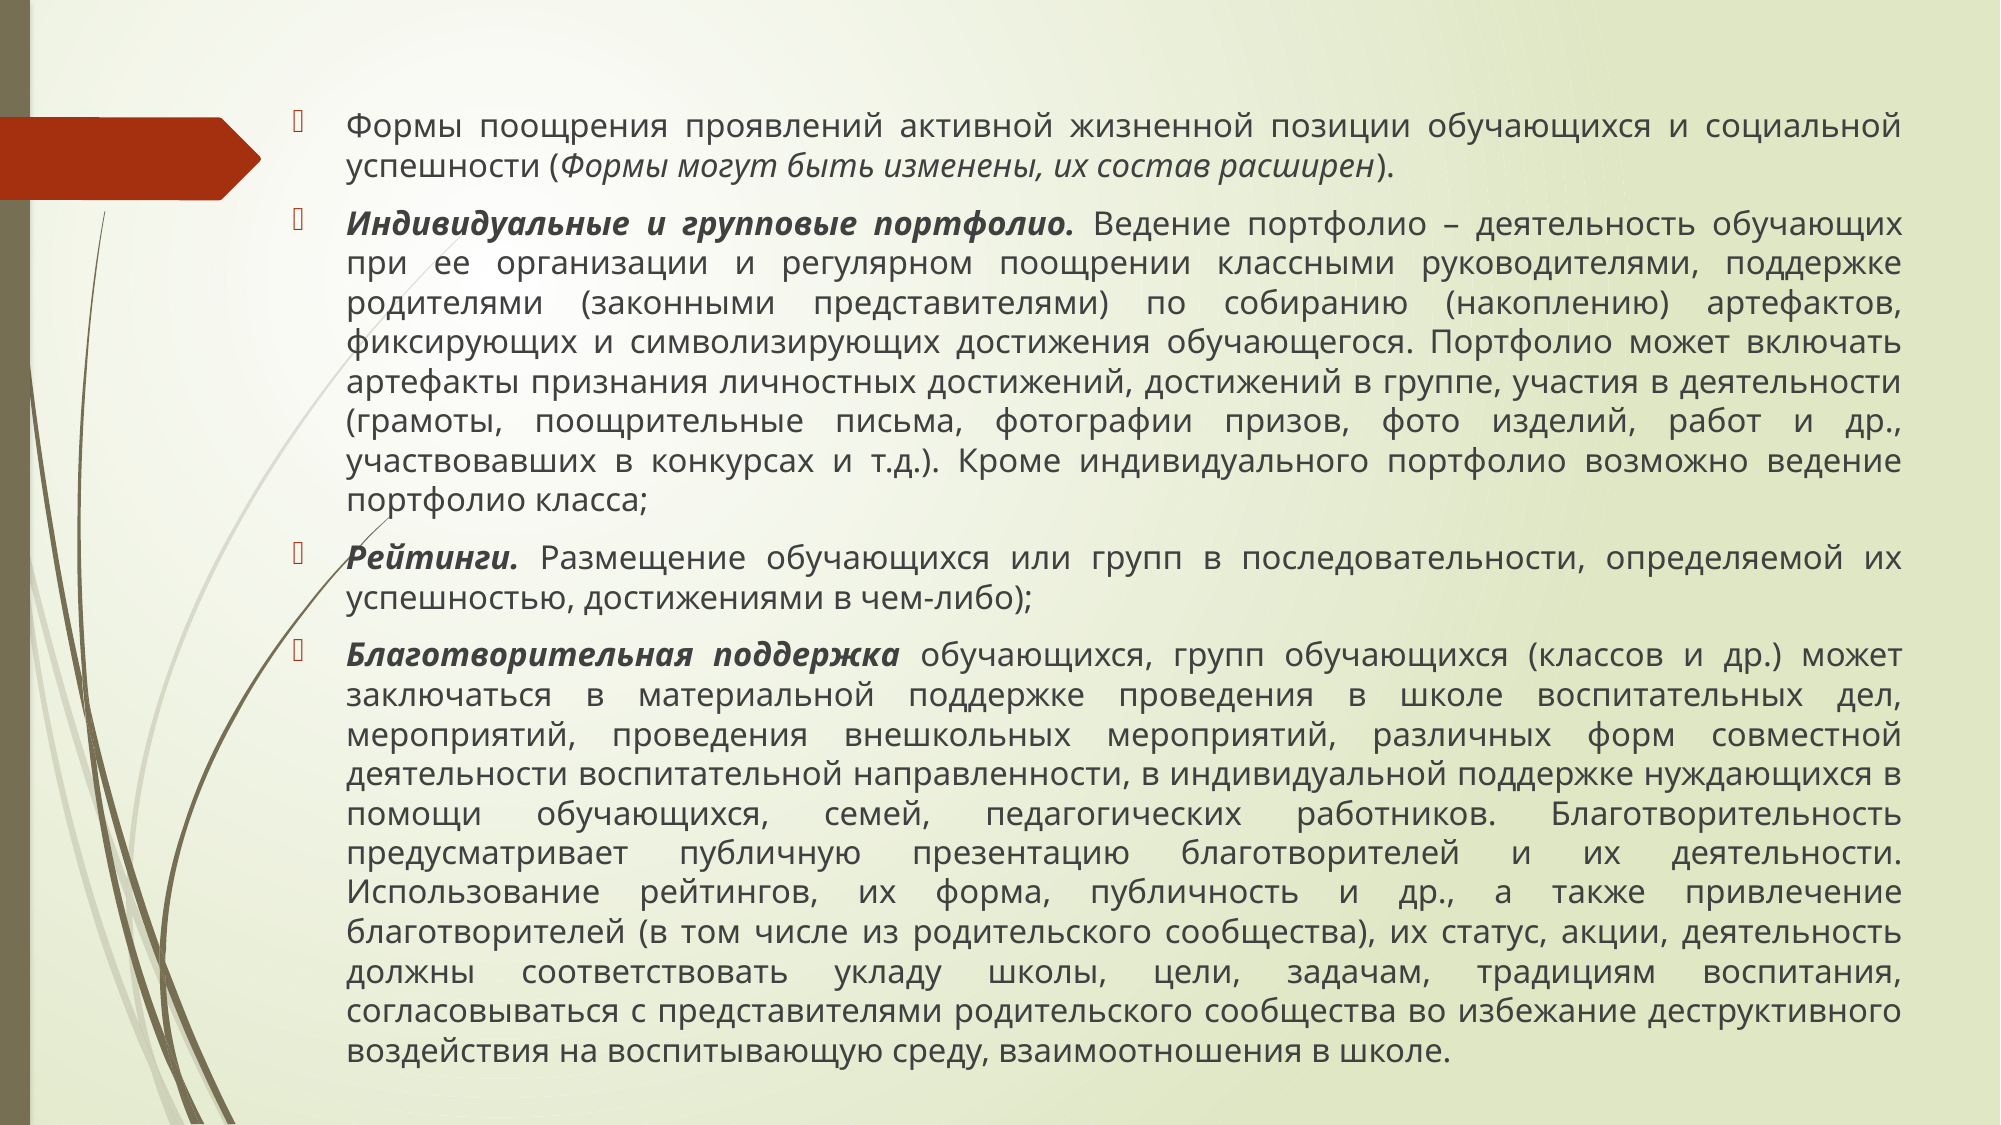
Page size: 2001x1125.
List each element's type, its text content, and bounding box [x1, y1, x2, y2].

list Формы поощрения проявлений активной жизненной позиции обучающихся и социальной успешности (Формы могут быть изменены, их состав расширен). Индивидуальные и групповые портфолио. Ведение портфолио – деятельность обучающих при ее организации и регулярном поощрении классными руководителями, поддержке родителями (законными представителями) по собиранию (накоплению) артефактов, фиксирующих и символизирующих достижения обучающегося. Портфолио может включать артефакты признания личностных достижений, достижений в группе, участия в деятельности (грамоты, поощрительные письма, фотографии призов, фото изделий, работ и др., участвовавших в конкурсах и т.д.). Кроме индивидуального портфолио возможно ведение портфолио класса; Рейтинги. Размещение обучающихся или групп в последовательности, определяемой их успешностью, достижениями в чем-либо); Благотворительная поддержка обучающихся, групп обучающихся (классов и др.) может заключаться в материальной поддержке проведения в школе воспитательных дел, мероприятий, проведения внешкольных мероприятий, различных форм совместной деятельности воспитательной направленности, в индивидуальной поддержке нуждающихся в помощи обучающихся, семей, педагогических работников. Благотворительность предусматривает публичную презентацию благотворителей и их деятельности. Использование рейтингов, их форма, публичность и др., а также привлечение благотворителей (в том числе из родительского сообщества), их статус, акции, деятельность должны соответствовать укладу школы, цели, задачам, традициям воспитания, согласовываться с представителями родительского сообщества во избежание деструктивного воздействия на воспитывающую среду, взаимоотношения в школе. [277, 97, 1920, 1085]
